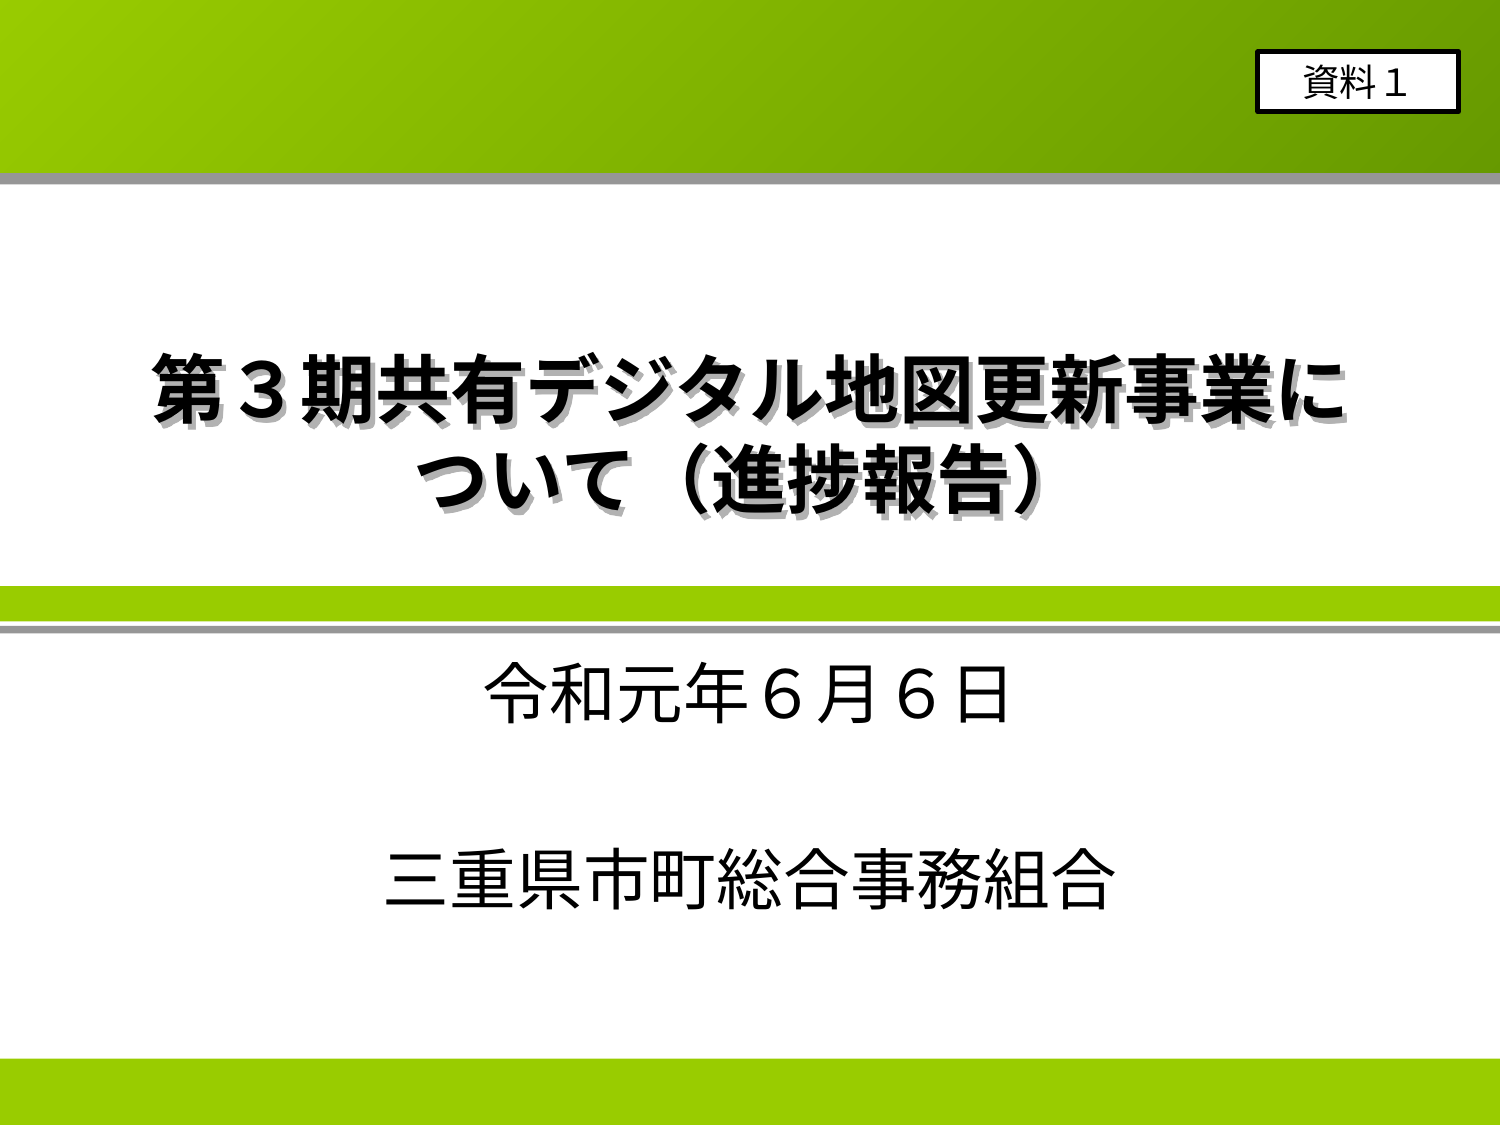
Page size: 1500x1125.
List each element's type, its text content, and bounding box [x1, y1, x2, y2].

title 第３期共有デジタル地図更新事業に ついて（進捗報告） [112, 291, 1388, 575]
text_box 資料１ [1257, 51, 1459, 112]
subtitle 令和元年６月６日 三重県市町総合事務組合 [225, 643, 1275, 932]
